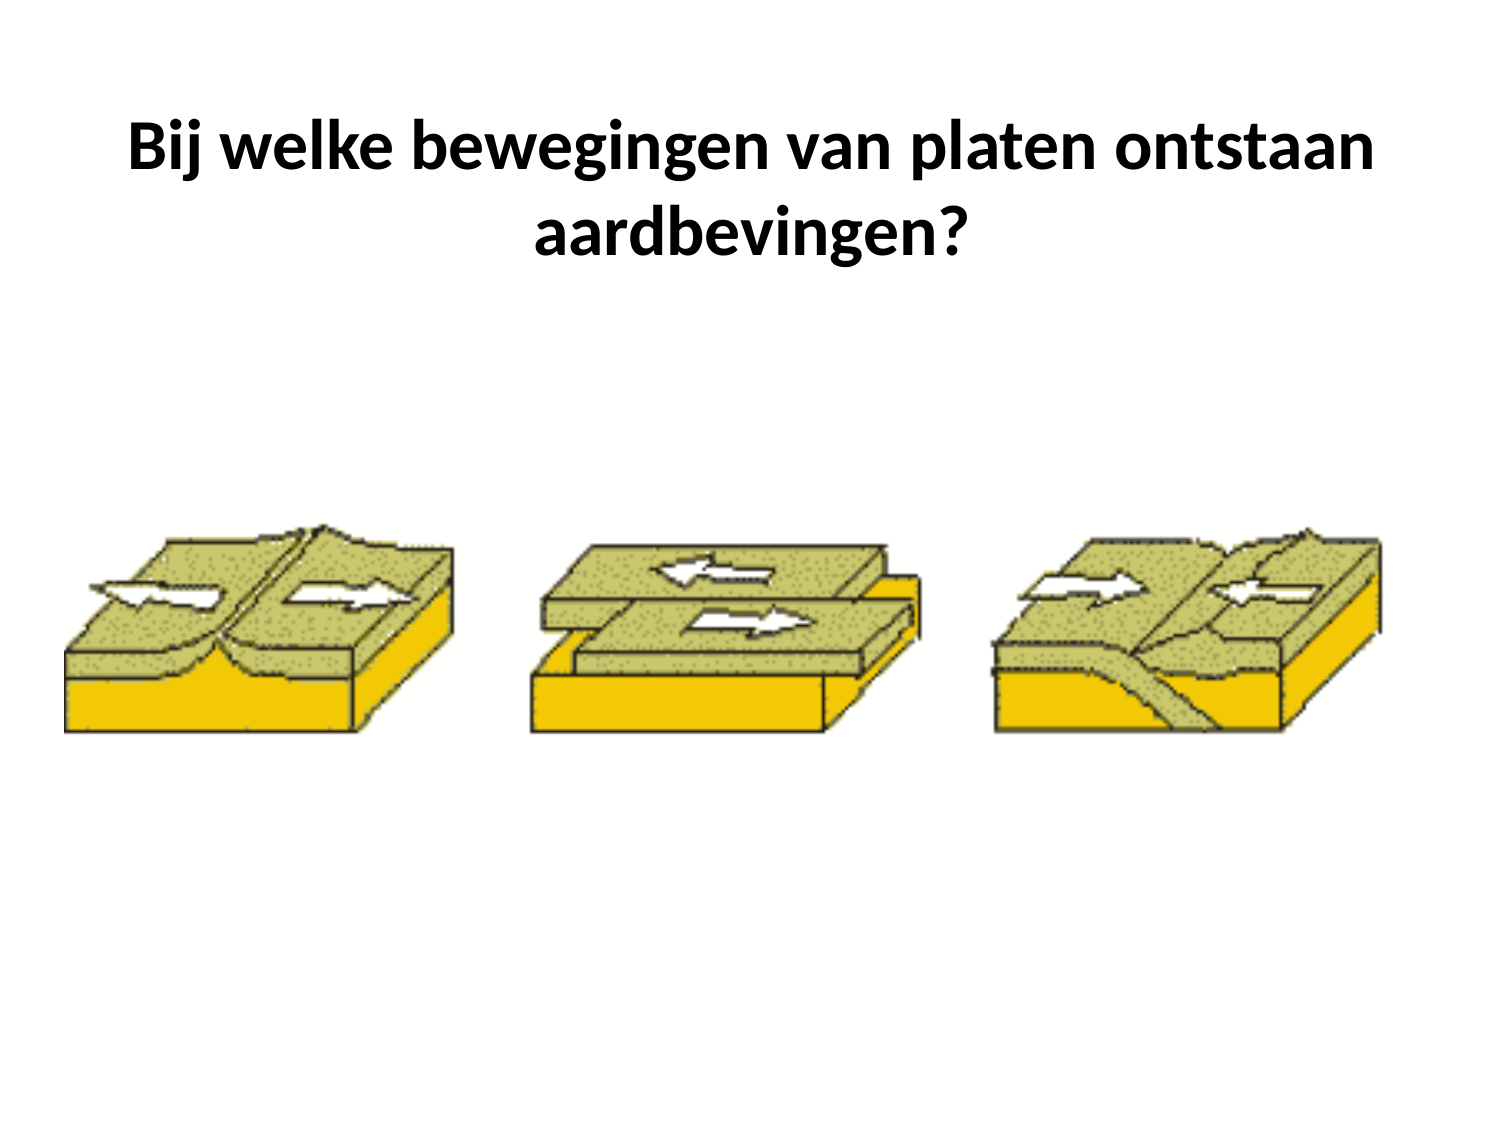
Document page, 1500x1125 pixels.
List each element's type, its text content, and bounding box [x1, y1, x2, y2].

title Bij welke bewegingen van platen ontstaan aardbevingen? [76, 90, 1427, 278]
picture [64, 456, 1457, 805]
